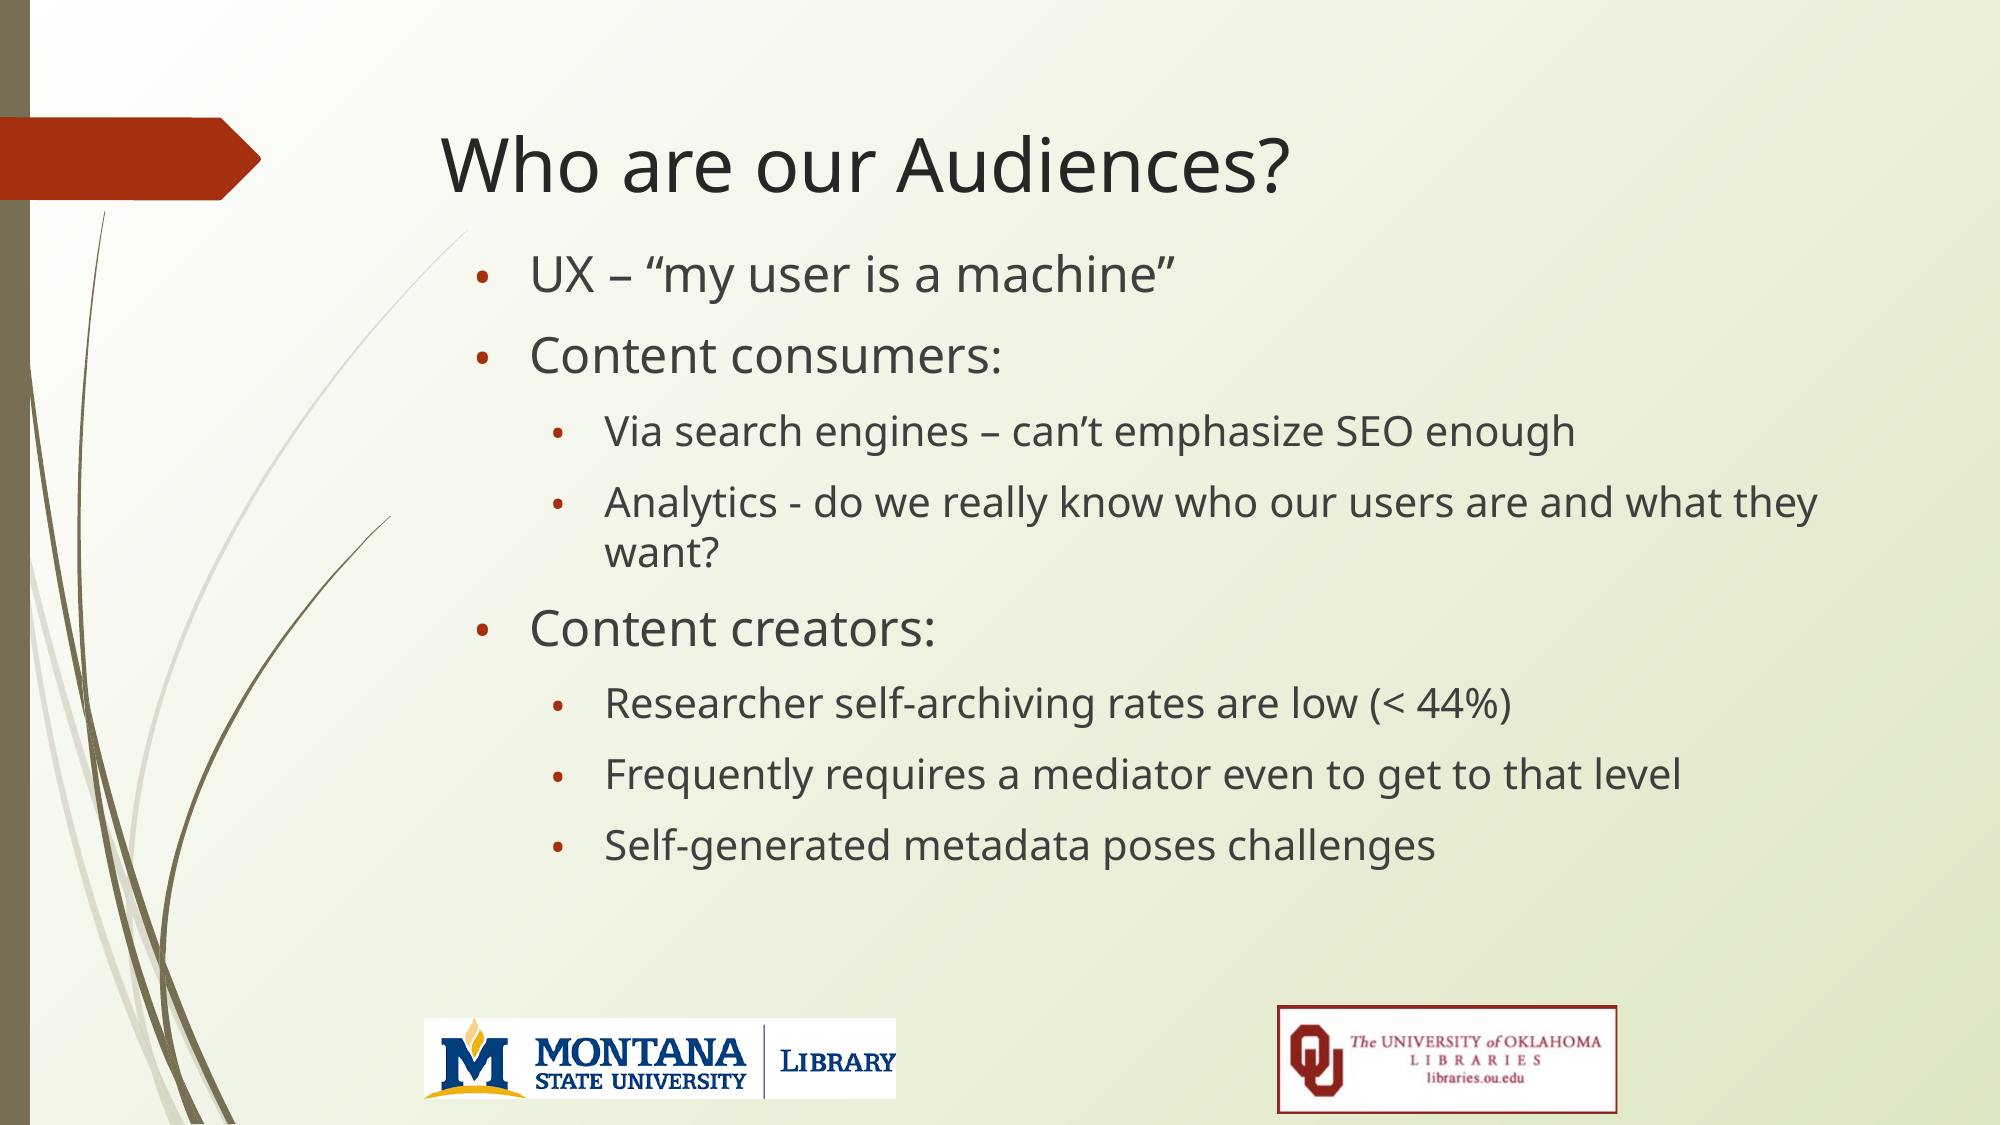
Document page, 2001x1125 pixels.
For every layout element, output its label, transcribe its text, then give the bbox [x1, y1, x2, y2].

picture [1277, 1005, 1618, 1114]
title Who are our Audiences? [425, 102, 1888, 313]
picture [424, 1018, 896, 1099]
list UX – “my user is a machine” Content consumers: Via search engines – can’t emphasize SEO enough Analytics - do we really know who our users are and what they want? Content creators: Researcher self-archiving rates are low (< 44%) Frequently requires a mediator even to get to that level Self-generated metadata poses challenges [439, 227, 1902, 848]
